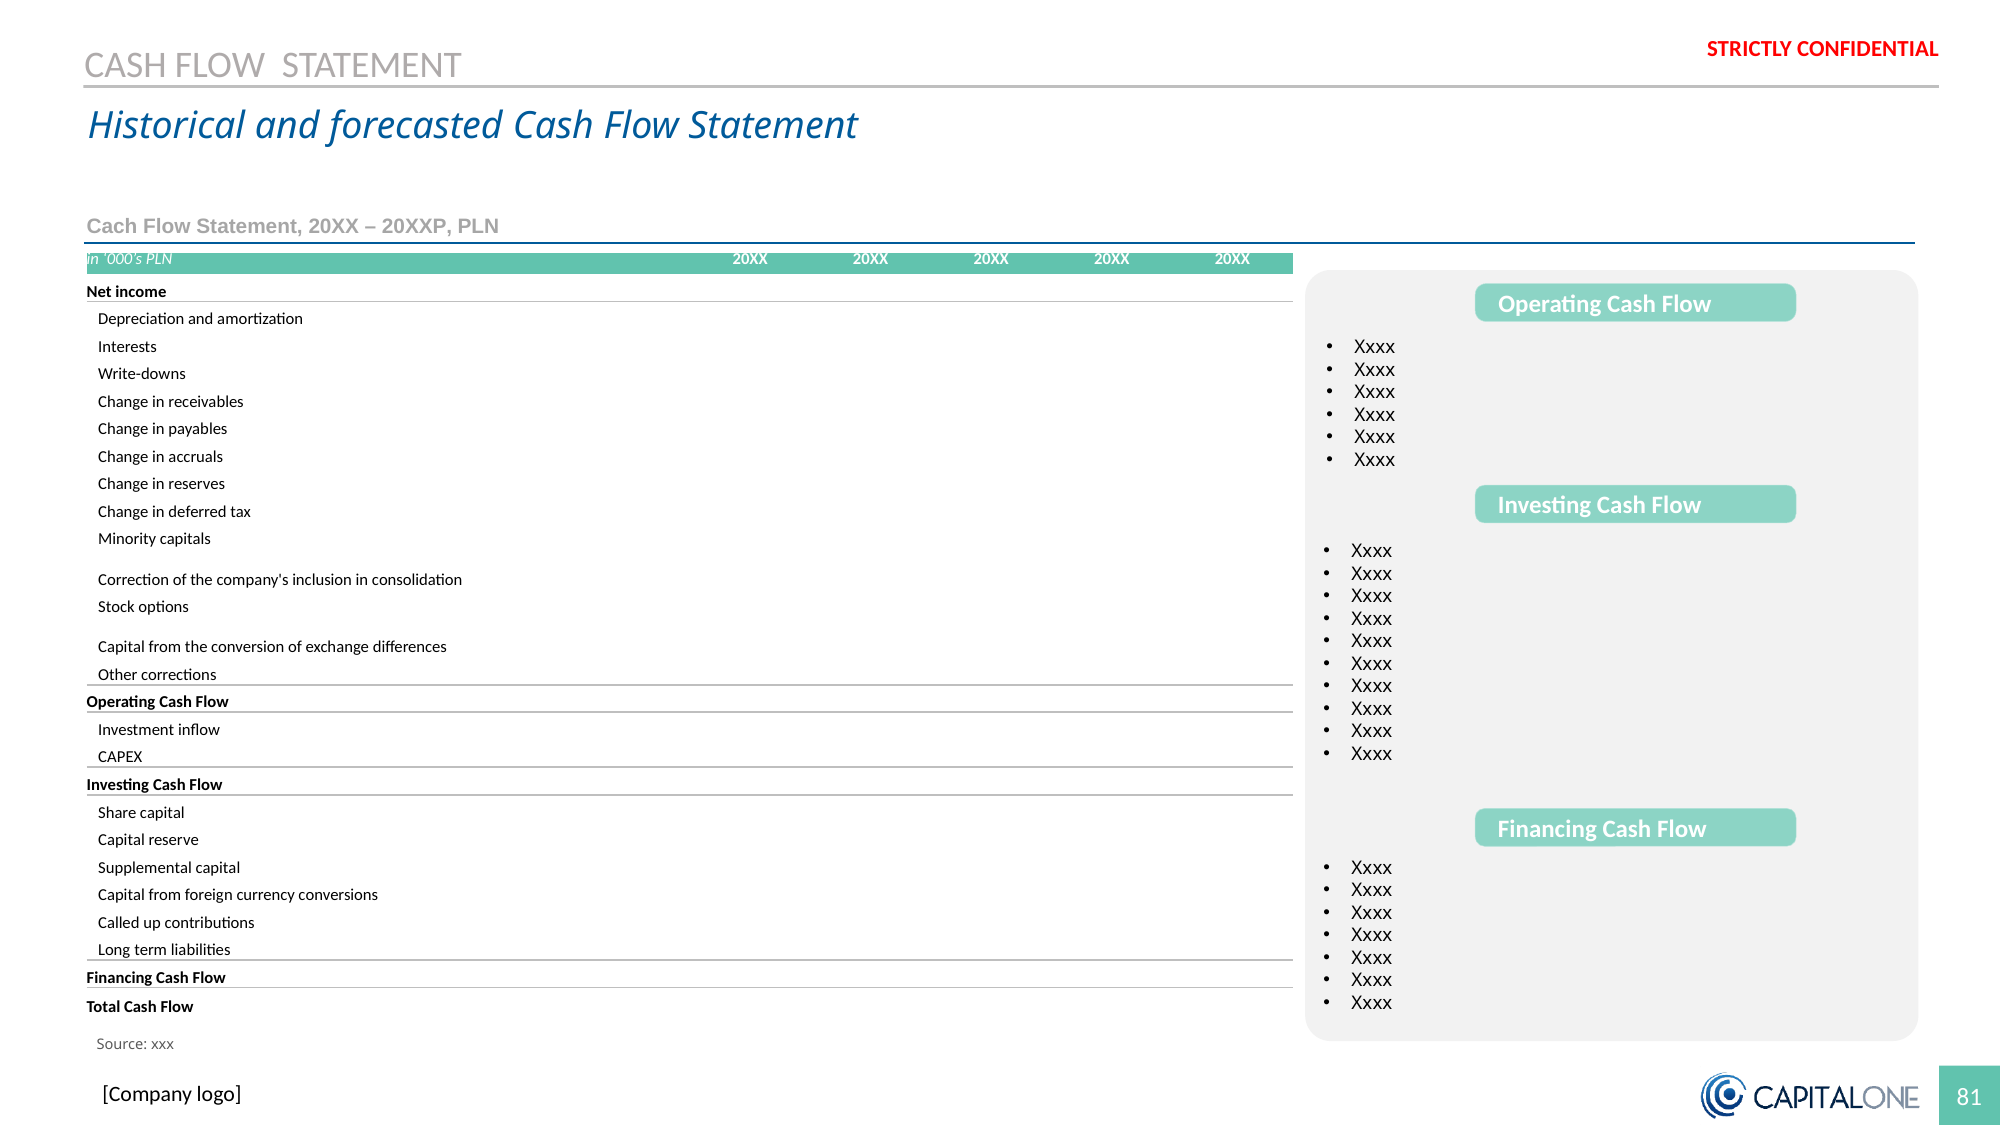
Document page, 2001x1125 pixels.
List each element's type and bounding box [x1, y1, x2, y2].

table_cell [87, 302, 1293, 684]
picture [1700, 1066, 1933, 1125]
table_cell [87, 961, 1279, 987]
table_cell [87, 713, 1279, 766]
text_box [87, 101, 1940, 147]
table_header [87, 253, 1293, 274]
table_cell [87, 796, 1293, 959]
table_cell [87, 988, 1279, 1016]
text_box [69, 30, 1900, 70]
table_cell [87, 686, 1279, 711]
table_cell [87, 768, 1279, 794]
table_cell [87, 274, 1293, 301]
text_box [81, 268, 1920, 1065]
text_box [83, 204, 1916, 243]
